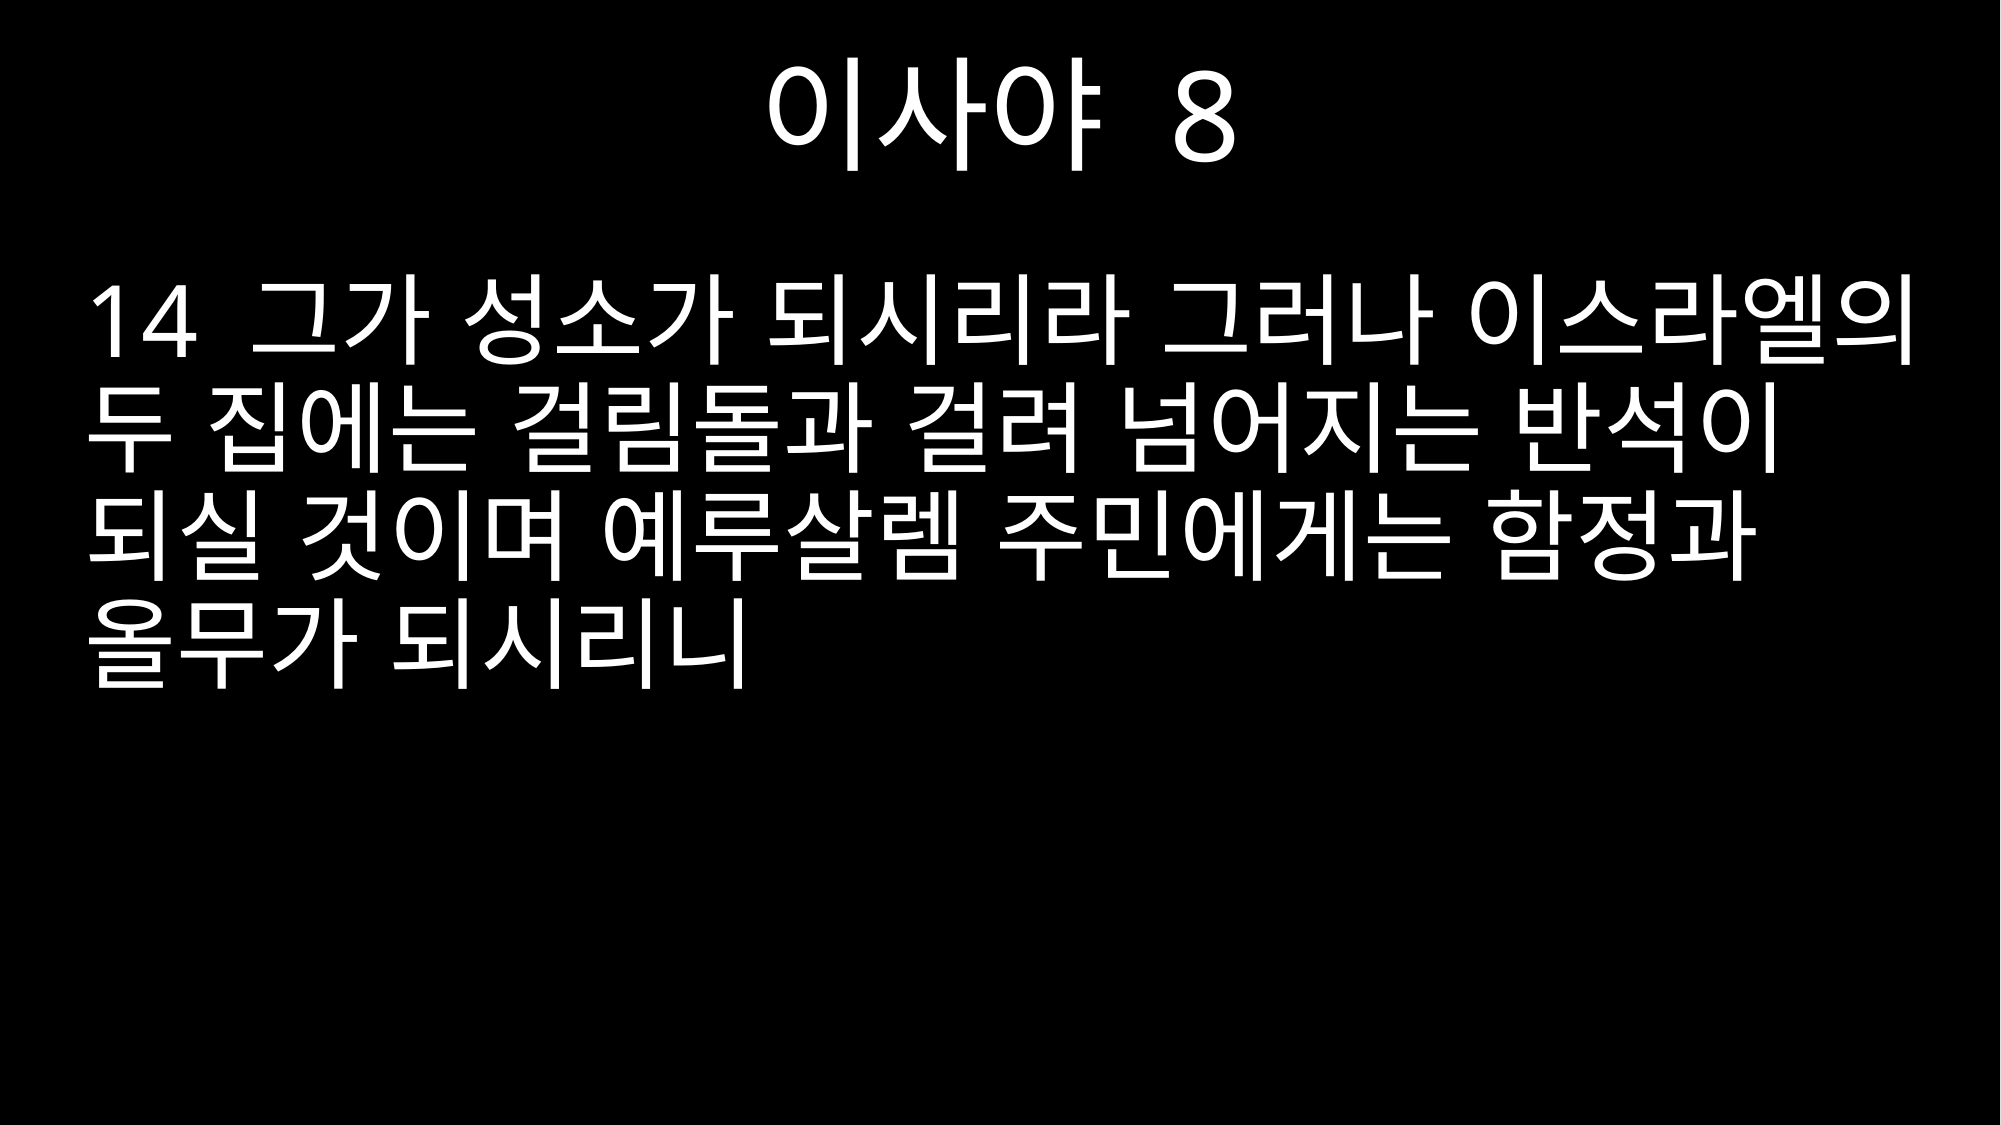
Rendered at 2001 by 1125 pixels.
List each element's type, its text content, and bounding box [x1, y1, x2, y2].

footer 이사야 8 [0, 32, 2000, 192]
picture [0, 0, 2001, 1125]
list 14 그가 성소가 되시리라 그러나 이스라엘의 두 집에는 걸림돌과 걸려 넘어지는 반석이 되실 것이며 예루살렘 주민에게는 함정과 올무가 되시리니 [69, 263, 1953, 423]
